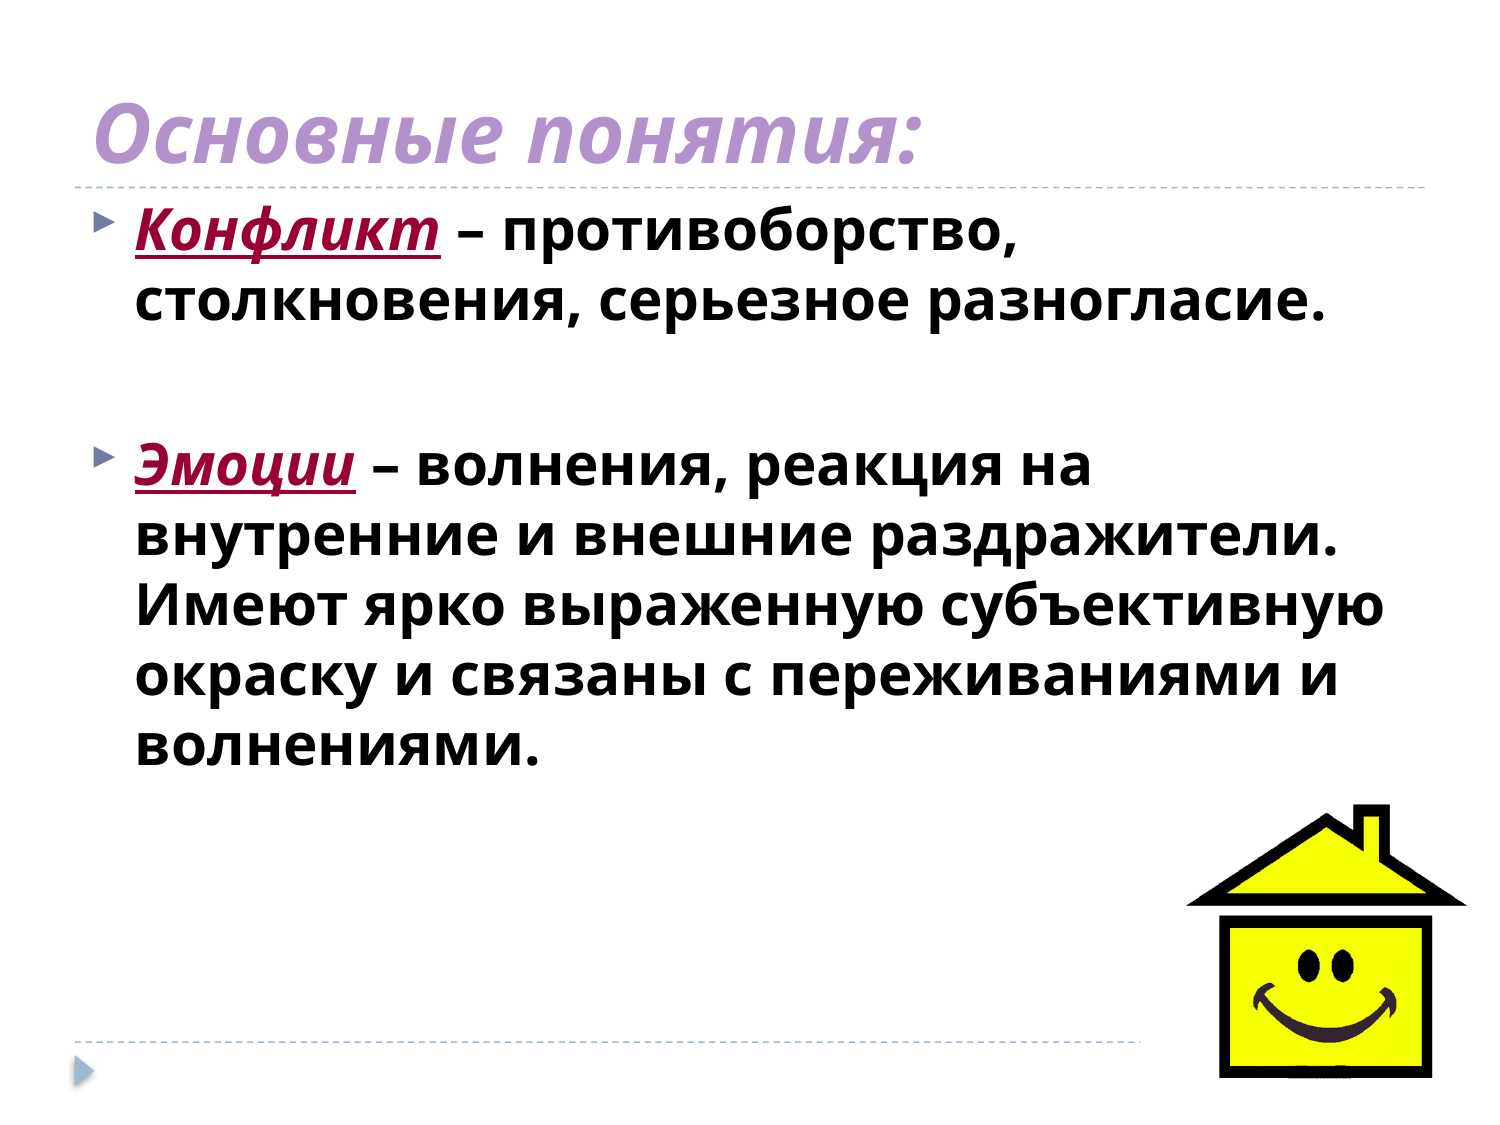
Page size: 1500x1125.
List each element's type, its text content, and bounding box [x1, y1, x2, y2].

list Конфликт – противоборство, столкновения, серьезное разногласие. Эмоции – волнения, реакция на внутренние и внешние раздражители. Имеют ярко выраженную субъективную окраску и связаны с переживаниями и волнениями. [75, 184, 1425, 1125]
title Основные понятия: [76, 0, 1427, 188]
picture [1139, 764, 1500, 1125]
